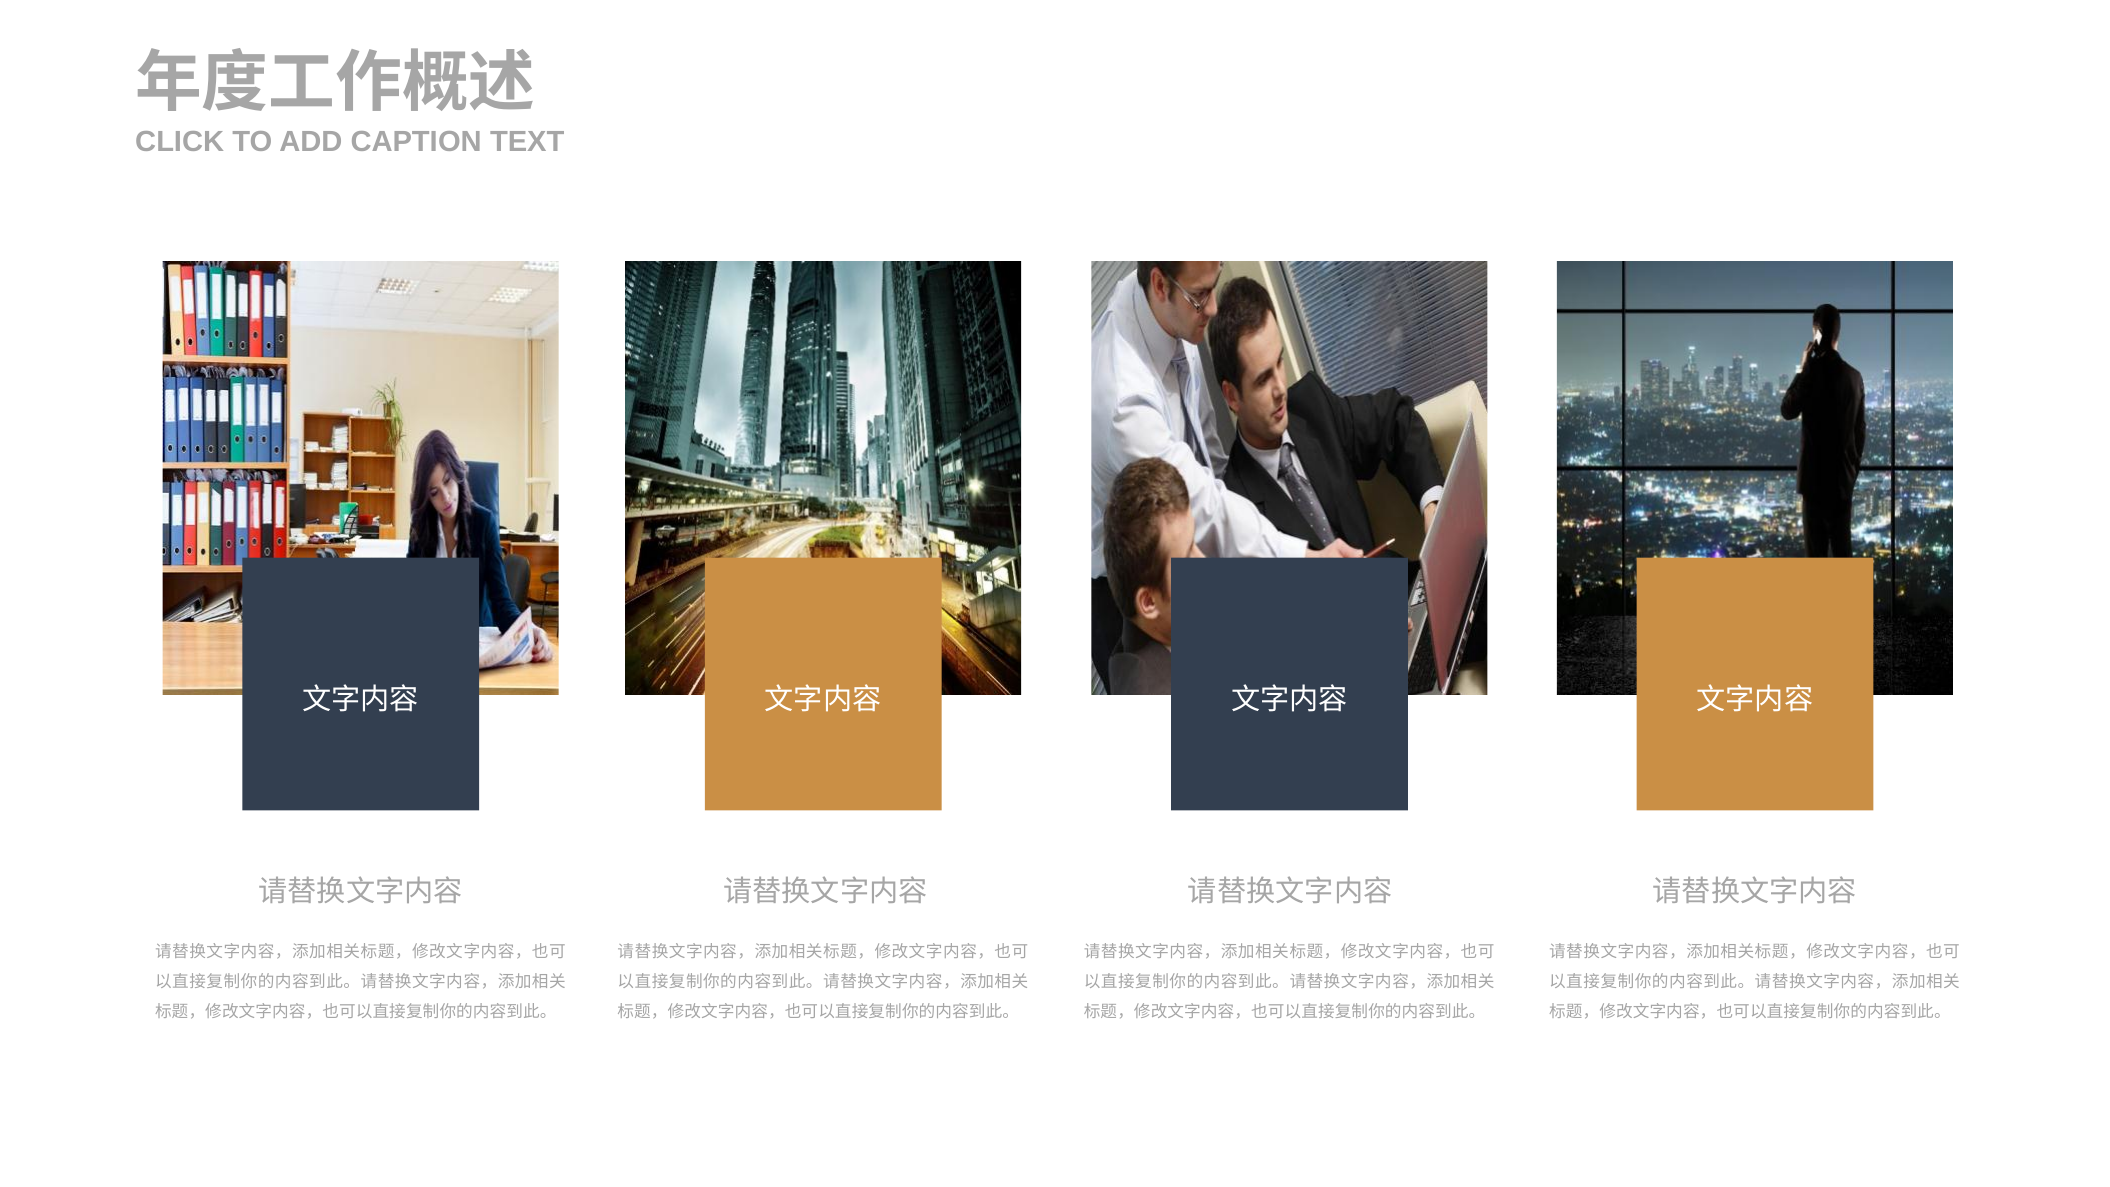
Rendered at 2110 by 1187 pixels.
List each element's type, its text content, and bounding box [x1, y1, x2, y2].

text_box [624, 260, 1022, 695]
text_box [1636, 557, 1874, 811]
text_box 文字内容 [764, 662, 882, 716]
text_box [704, 557, 942, 811]
text_box 请替换文字内容，添加相关标题，修改文字内容，也可以直接复制你的内容到此。请替换文字内容，添加相关标题，修改文字内容，也可以直接复制你的内容到此。 [617, 930, 1029, 1021]
text_box 文字内容 [302, 662, 420, 716]
text_box 请替换文字内容 [1576, 871, 1934, 907]
text_box 请替换文字内容 [646, 871, 1005, 907]
text_box [242, 557, 480, 811]
text_box 年度工作概述 [135, 38, 596, 119]
text_box 请替换文字内容，添加相关标题，修改文字内容，也可以直接复制你的内容到此。请替换文字内容，添加相关标题，修改文字内容，也可以直接复制你的内容到此。 [1549, 930, 1961, 1021]
text_box 文字内容 [1230, 662, 1349, 716]
text_box [1171, 557, 1408, 811]
text_box 请替换文字内容，添加相关标题，修改文字内容，也可以直接复制你的内容到此。请替换文字内容，添加相关标题，修改文字内容，也可以直接复制你的内容到此。 [155, 930, 567, 1021]
text_box CLICK TO ADD CAPTION TEXT [135, 122, 596, 158]
text_box 请替换文字内容 [1111, 871, 1469, 907]
text_box 请替换文字内容，添加相关标题，修改文字内容，也可以直接复制你的内容到此。请替换文字内容，添加相关标题，修改文字内容，也可以直接复制你的内容到此。 [1083, 930, 1496, 1021]
text_box 文字内容 [1696, 662, 1814, 716]
text_box [1556, 260, 1954, 695]
text_box 请替换文字内容 [181, 871, 540, 907]
text_box [1090, 260, 1489, 695]
text_box [162, 260, 560, 695]
